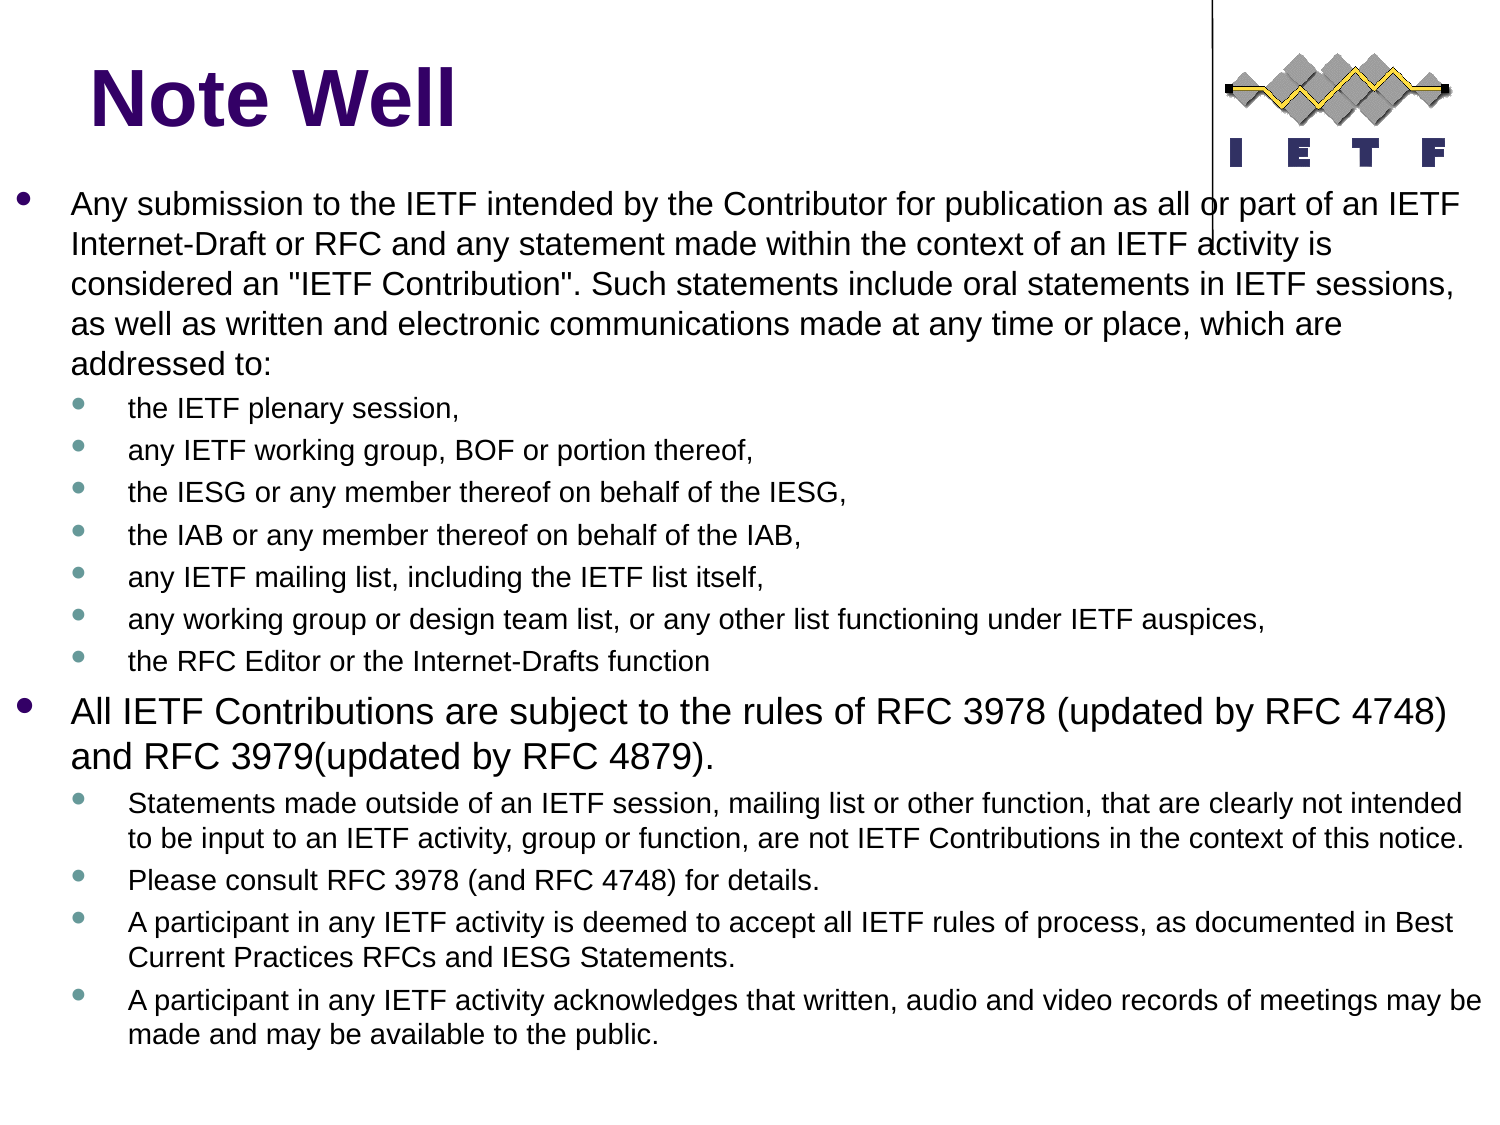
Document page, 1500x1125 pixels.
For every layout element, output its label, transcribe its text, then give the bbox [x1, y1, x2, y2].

text_box Note Well [74, 20, 1200, 150]
text_box Any submission to the IETF intended by the Contributor for publication as all or part of an IETF Internet-Draft or RFC and any statement made within the context of an IETF activity is considered an "IETF Contribution". Such statements include oral statements in IETF sessions, as well as written and electronic communications made at any time or place, which are addressed to: the IETF plenary session, any IETF working group, BOF or portion thereof, the IESG or any member thereof on behalf of the IESG, the IAB or any member thereof on behalf of the IAB, any IETF mailing list, including the IETF list itself, any working group or design team list, or any other list functioning under IETF auspices, the RFC Editor or the Internet-Drafts function All IETF Contributions are subject to the rules of RFC 3978 (updated by RFC 4748) and RFC 3979(updated by RFC 4879). Statements made outside of an IETF session, mailing list or other function, that are clearly not intended to be input to an IETF activity, group or function, are not IETF Contributions in the context of this notice. Please consult RFC 3978 (and RFC 4748) for details. A participant in any IETF activity is deemed to accept all IETF rules of process, as documented in Best Current Practices RFCs and IESG Statements. A participant in any IETF activity acknowledges that written, audio and video records of meetings may be made and may be available to the public. [0, 174, 1500, 1125]
picture [1212, 37, 1463, 174]
